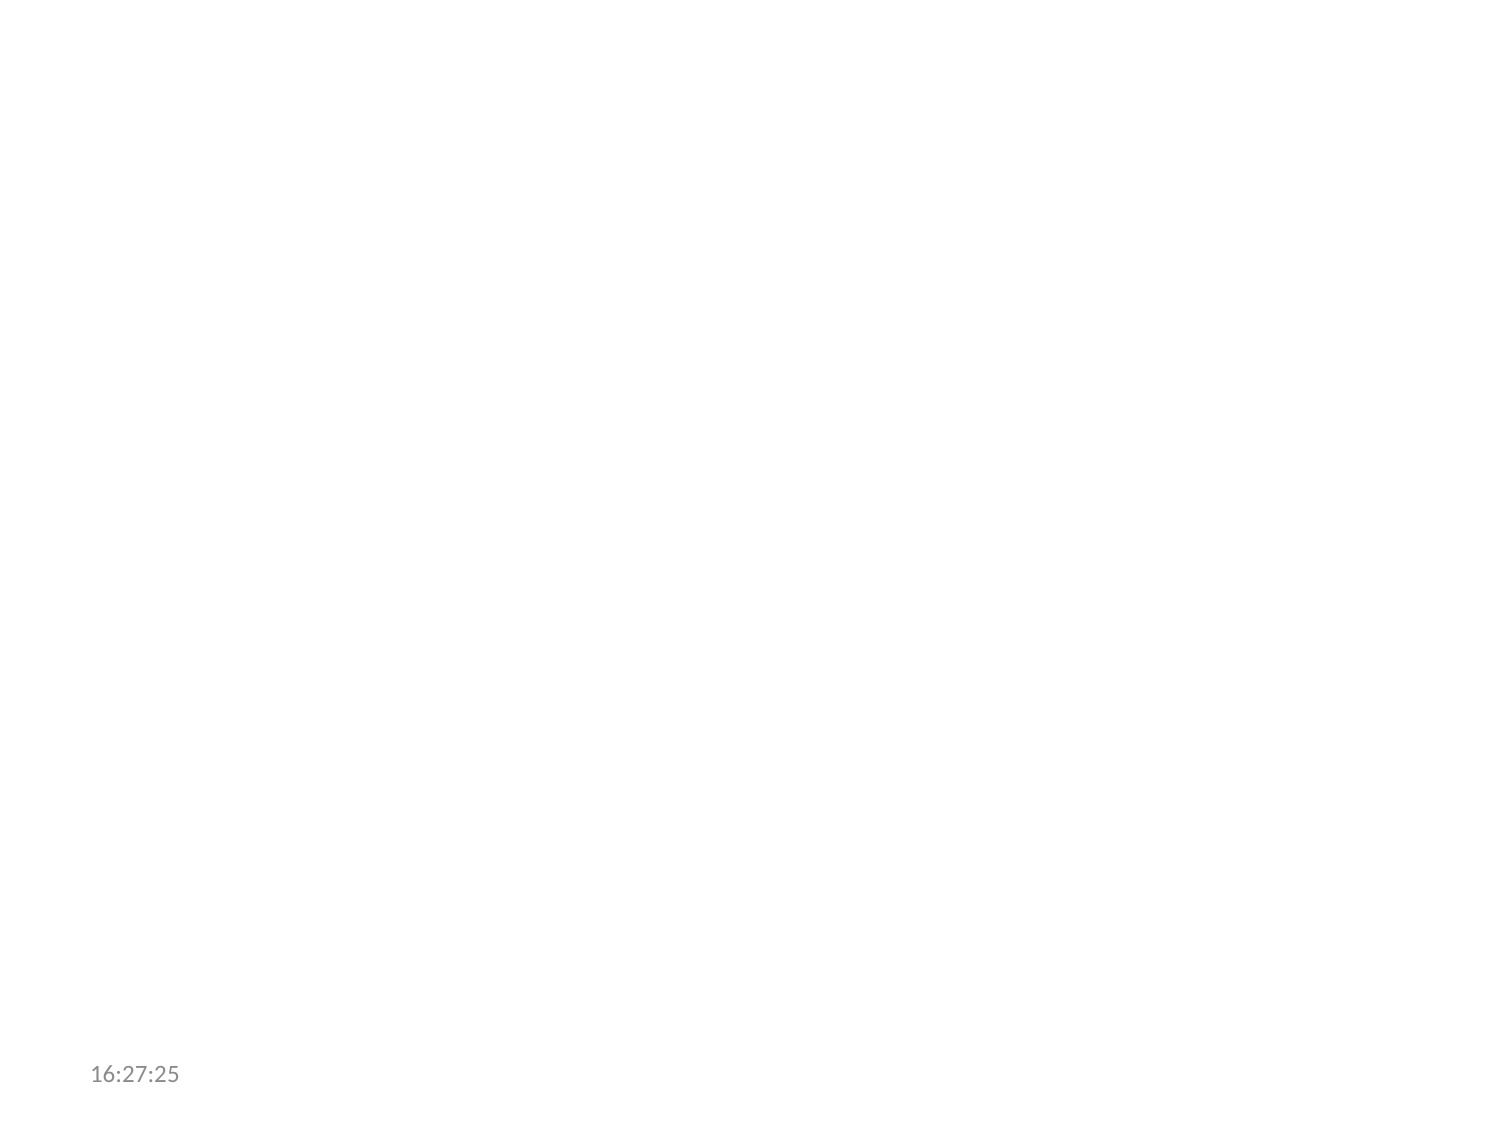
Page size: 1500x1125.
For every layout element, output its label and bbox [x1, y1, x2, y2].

slide_number [75, 1042, 425, 1103]
